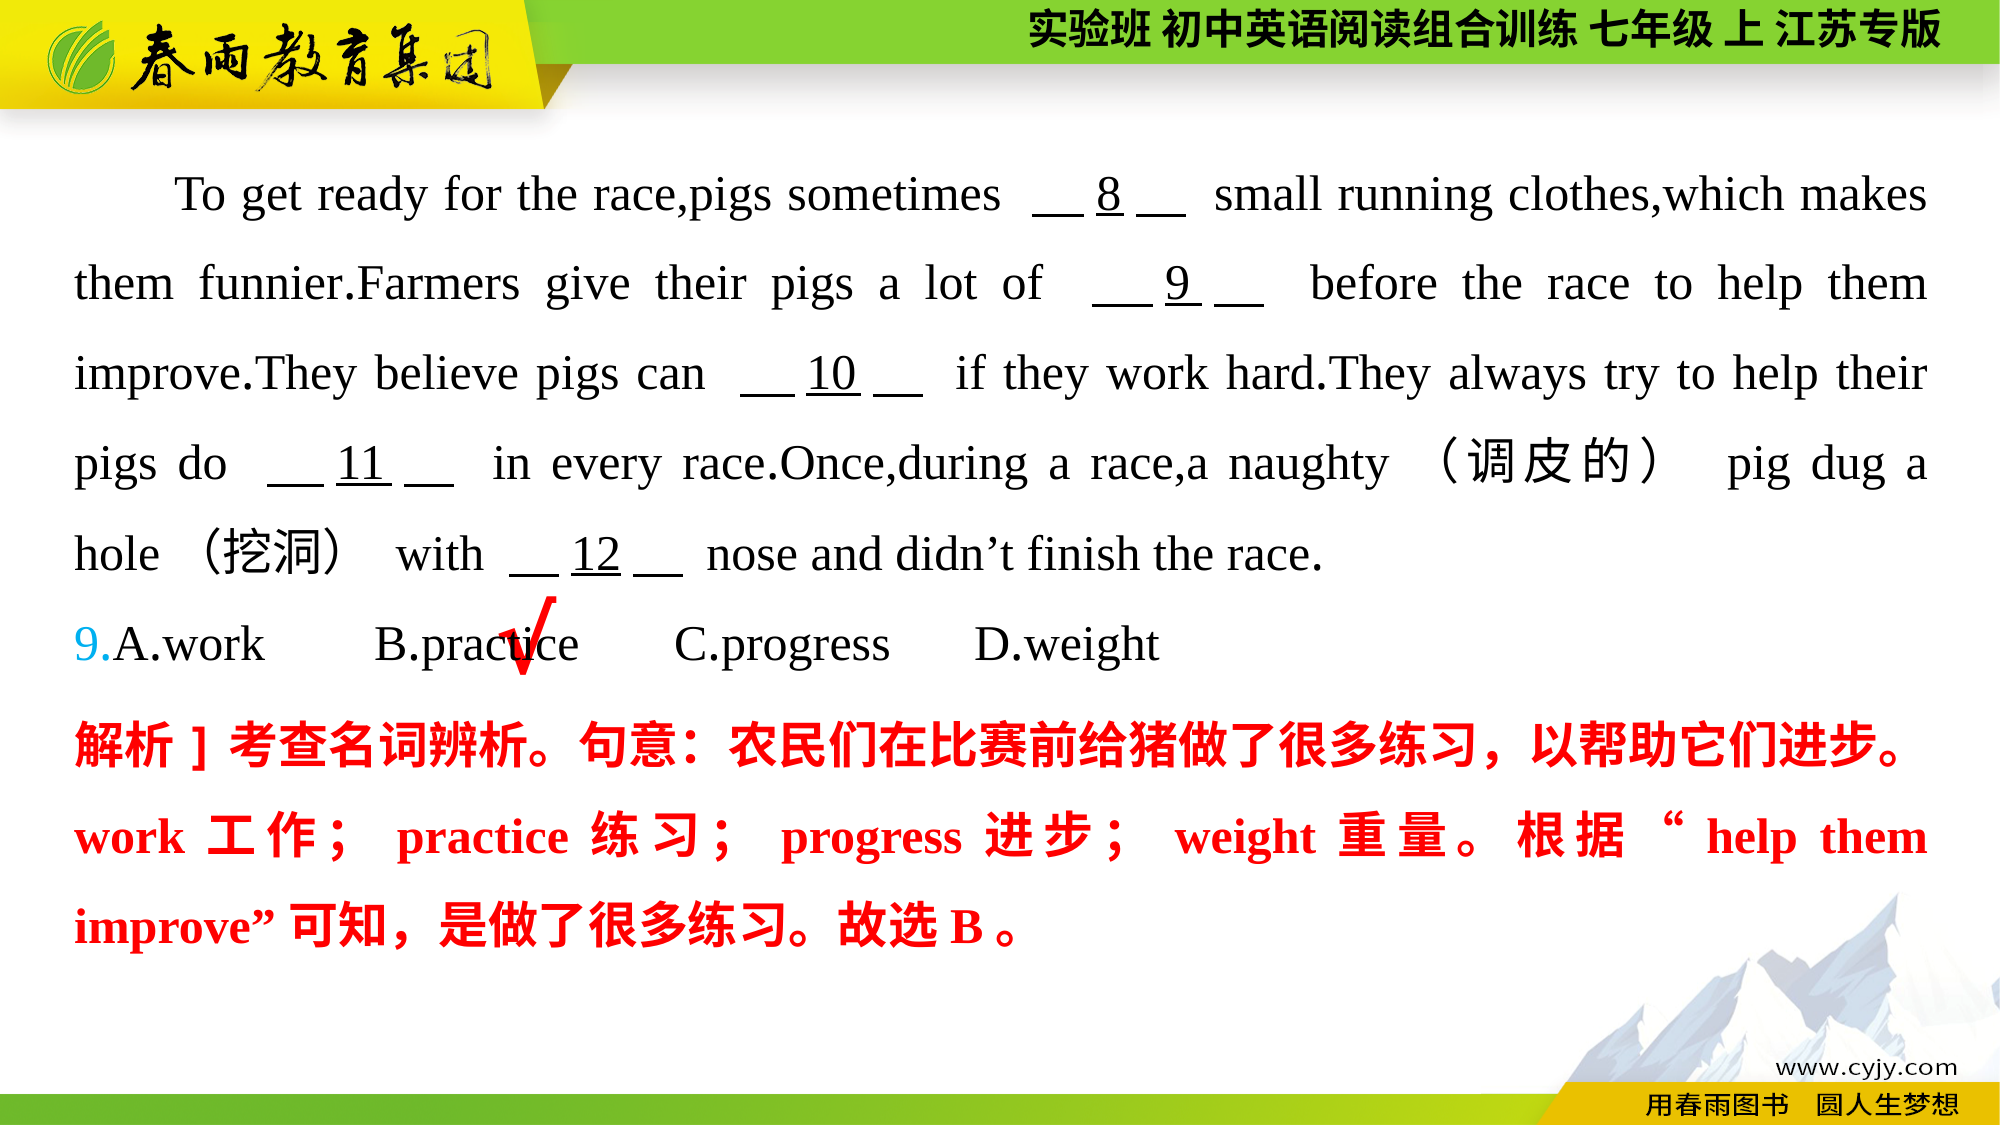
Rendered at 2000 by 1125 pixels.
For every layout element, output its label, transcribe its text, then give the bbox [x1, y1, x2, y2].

text_box 解析]考查名词辨析。句意：农民们在比赛前给猪做了很多练习，以帮助它们进步。work工作；practice练习；progress进步；weight重量。根据“help them improve”可知，是做了很多练习。故选B。 [59, 675, 1944, 961]
picture [0, 0, 2000, 1125]
list To get ready for the race,pigs sometimes 8 small running clothes,which makes them funnier.Farmers give their pigs a lot of 9 before the race to help them improve.They believe pigs can 10 if they work hard.They always try to help their pigs do 11 in every race.Once,during a race,a naughty（调皮的） pig dug a hole（挖洞） with 12 nose and didn’t finish the race. 9.A.work B.practice C.progress D.weight [59, 122, 1944, 675]
